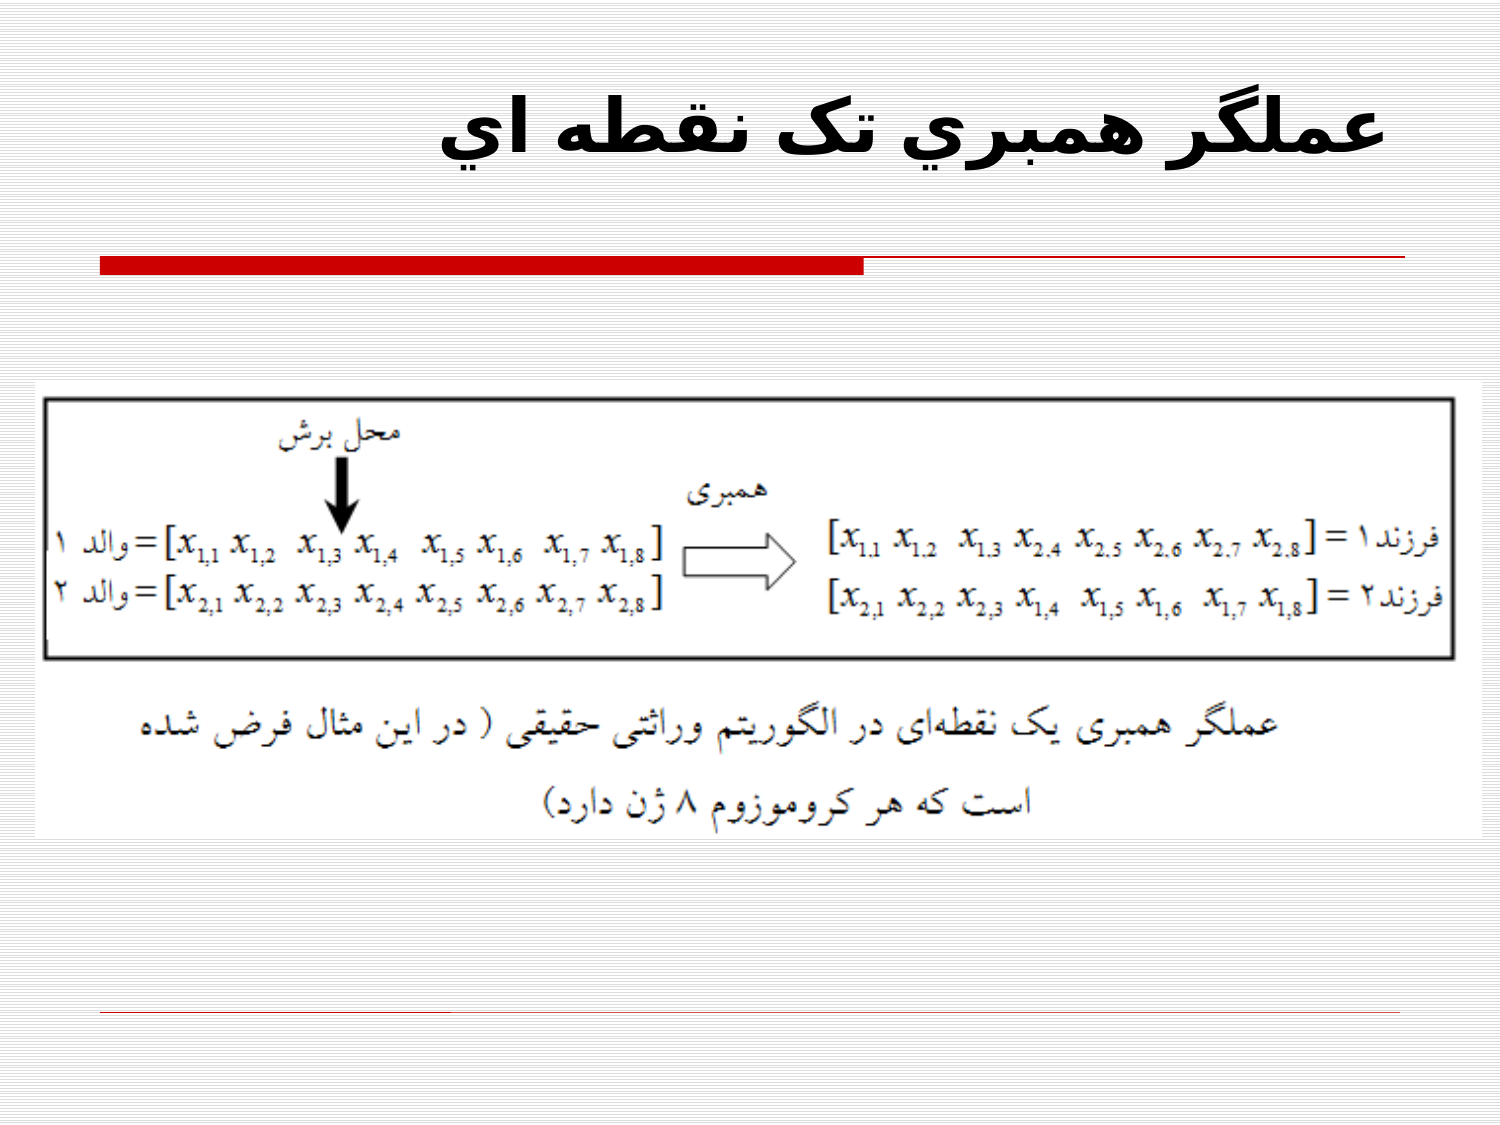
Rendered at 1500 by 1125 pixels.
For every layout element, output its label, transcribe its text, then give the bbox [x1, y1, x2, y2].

title عملگر همبري تک نقطه اي [112, 50, 1407, 175]
picture [35, 381, 1482, 838]
